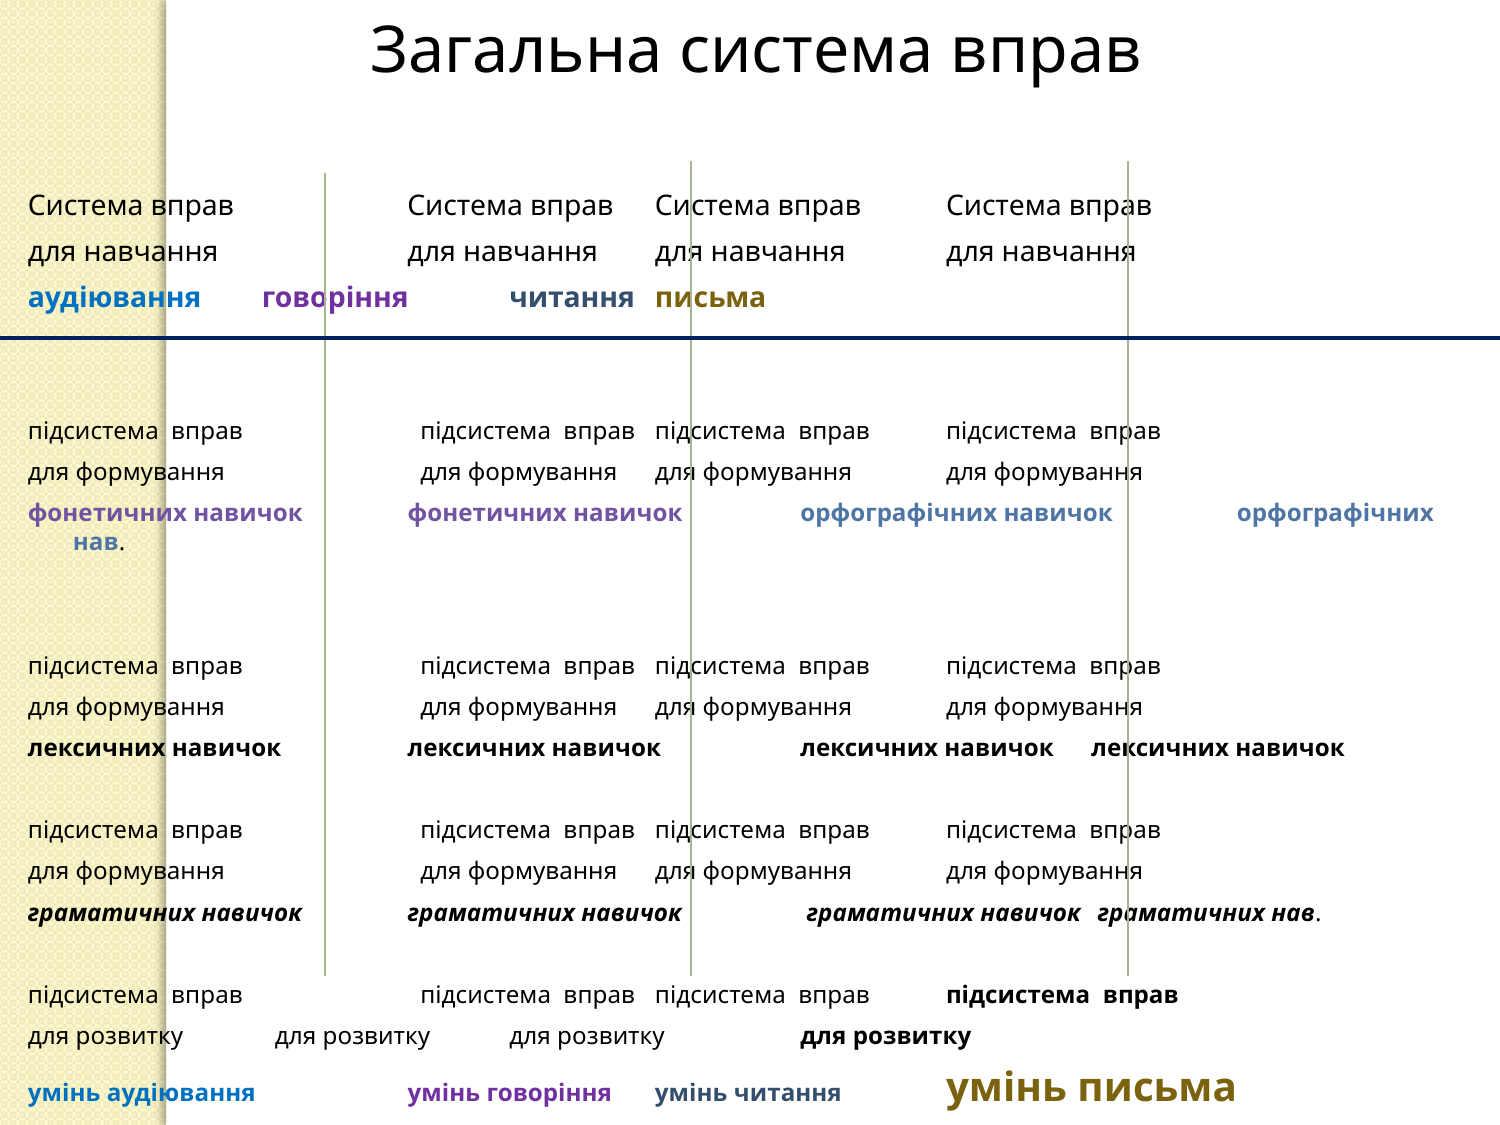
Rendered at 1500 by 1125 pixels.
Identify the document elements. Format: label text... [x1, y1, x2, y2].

list Загальна система вправ Система вправ Система вправ Система вправ Система вправ для навчання для навчання для навчання для навчання аудіювання говоріння читання письма підсистема вправ підсистема вправ підсистема вправ підсистема вправ для формування для формування для формування для формування фонетичних навичок фонетичних навичок орфографічних навичок орфографічних нав. підсистема вправ підсистема вправ підсистема вправ підсистема вправ для формування для формування для формування для формування лексичних навичок лексичних навичок лексичних навичок лексичних навичок підсистема вправ підсистема вправ підсистема вправ підсистема вправ для формування для формування для формування для формування граматичних навичок граматичних навичок граматичних навичок граматичних нав. підсистема вправ підсистема вправ підсистема вправ підсистема вправ для розвитку для розвитку для розвитку для розвитку умінь аудіювання умінь говоріння умінь читання умінь письма [0, 0, 1500, 336]
list Загальна система вправ Система вправ Система вправ Система вправ Система вправ для навчання для навчання для навчання для навчання аудіювання говоріння читання письма підсистема вправ підсистема вправ підсистема вправ підсистема вправ для формування для формування для формування для формування фонетичних навичок фонетичних навичок орфографічних навичок орфографічних нав. підсистема вправ підсистема вправ підсистема вправ підсистема вправ для формування для формування для формування для формування лексичних навичок лексичних навичок лексичних навичок лексичних навичок підсистема вправ підсистема вправ підсистема вправ підсистема вправ для формування для формування для формування для формування граматичних навичок граматичних навичок граматичних навичок граматичних нав. підсистема вправ підсистема вправ підсистема вправ підсистема вправ для розвитку для розвитку для розвитку для розвитку умінь аудіювання умінь говоріння умінь читання умінь письма [0, 346, 1500, 1125]
